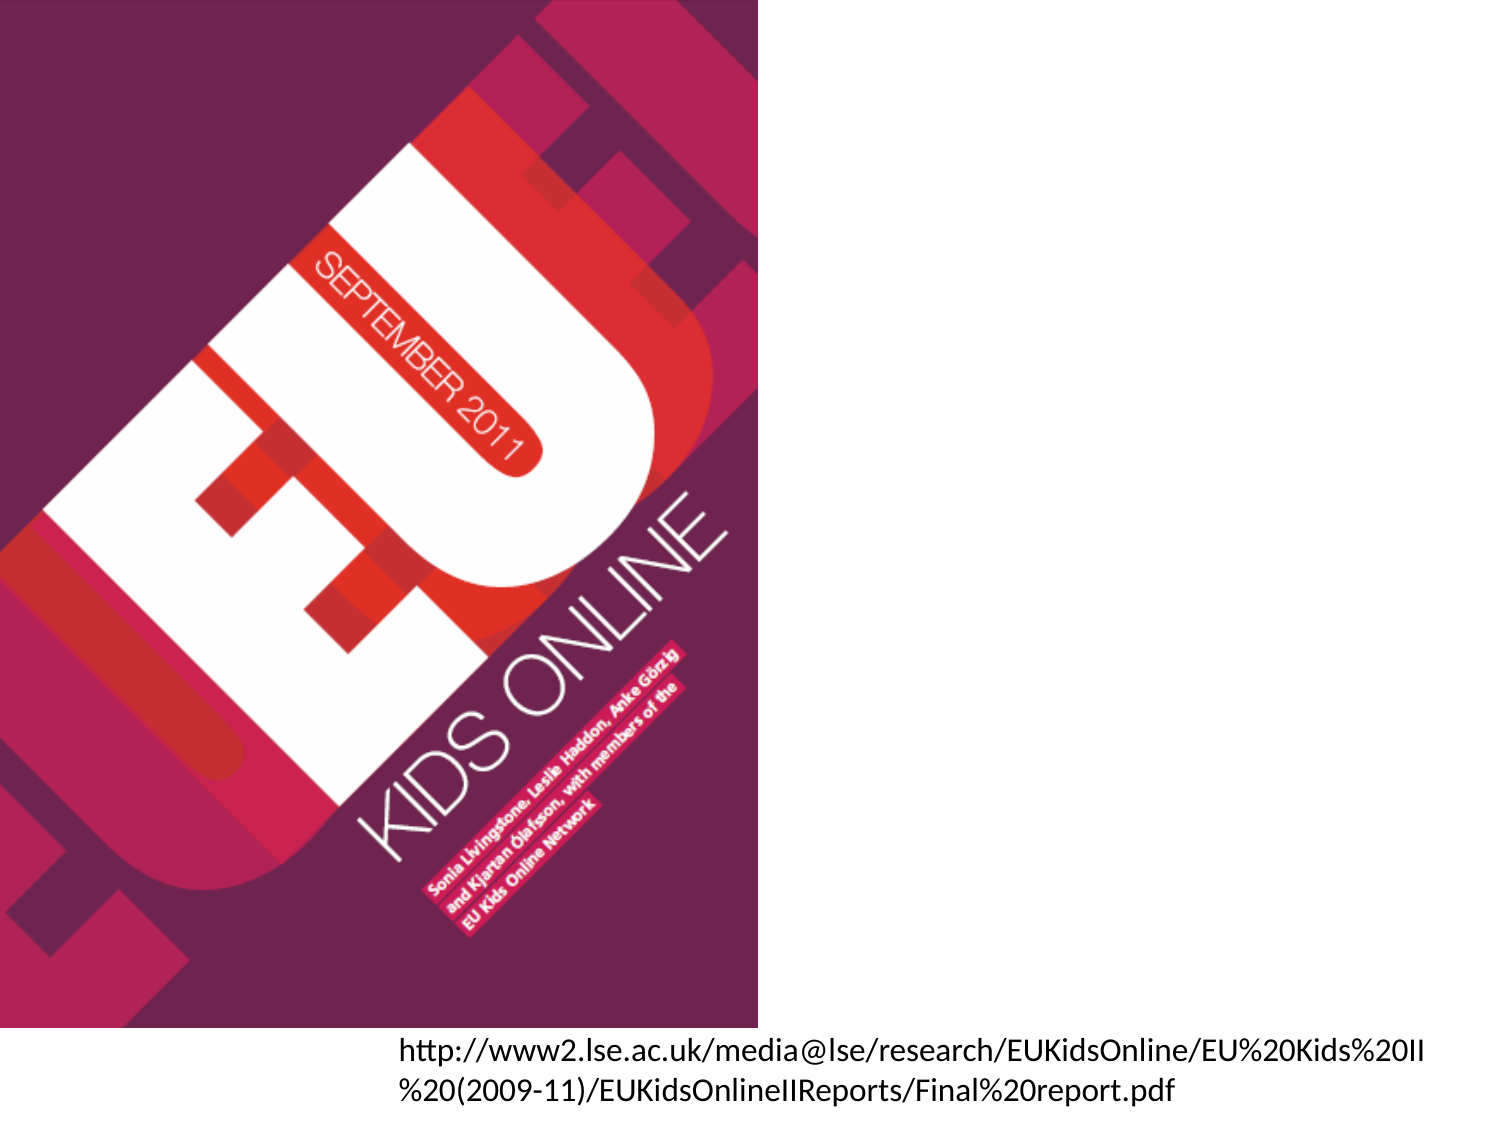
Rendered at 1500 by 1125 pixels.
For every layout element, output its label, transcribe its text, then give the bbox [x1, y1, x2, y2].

text_box http://www2.lse.ac.uk/media@lse/research/EUKidsOnline/EU%20Kids%20II%20(2009-11)/EUKidsOnlineIIReports/Final%20report.pdf [383, 1020, 1500, 1116]
picture [0, 0, 759, 1028]
